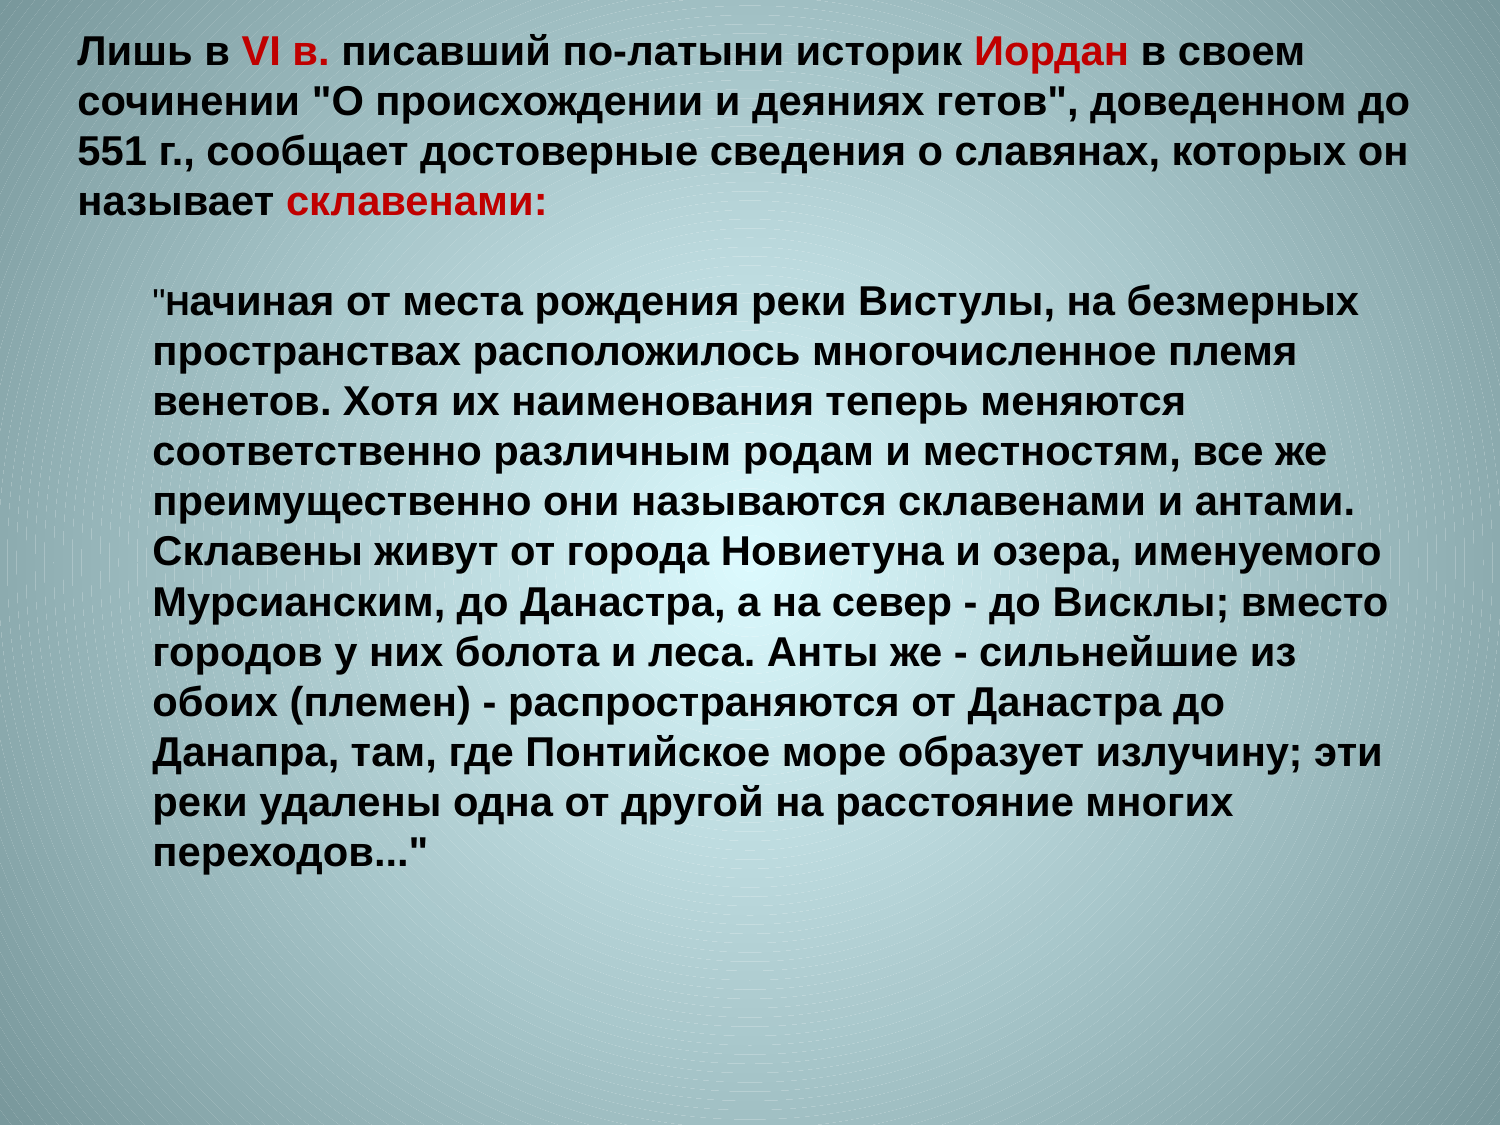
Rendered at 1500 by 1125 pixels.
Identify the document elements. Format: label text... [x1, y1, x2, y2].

text_box Лишь в VI в. писавший по-латыни историк Иордан в своем сочинении "О происхождении и деяниях гетов", доведенном до 551 г., сообщает достоверные сведения о славянах, которых он называет склавенами: "Начиная от места рождения реки Вистулы, на безмерных пространствах расположилось многочисленное племя венетов. Хотя их наименования теперь меняются соответственно различным родам и местностям, все же преимущественно они называются склавенами и антами. Склавены живут от города Новиетуна и озера, именуемого Мурсианским, до Данастра, а на север - до Висклы; вместо городов у них болота и леса. Анты же - сильнейшие из обоих (племен) - распространяются от Данастра до Данапра, там, где Понтийское море образует излучину; эти реки удалены одна от другой на расстояние многих переходов..." [62, 16, 1438, 927]
